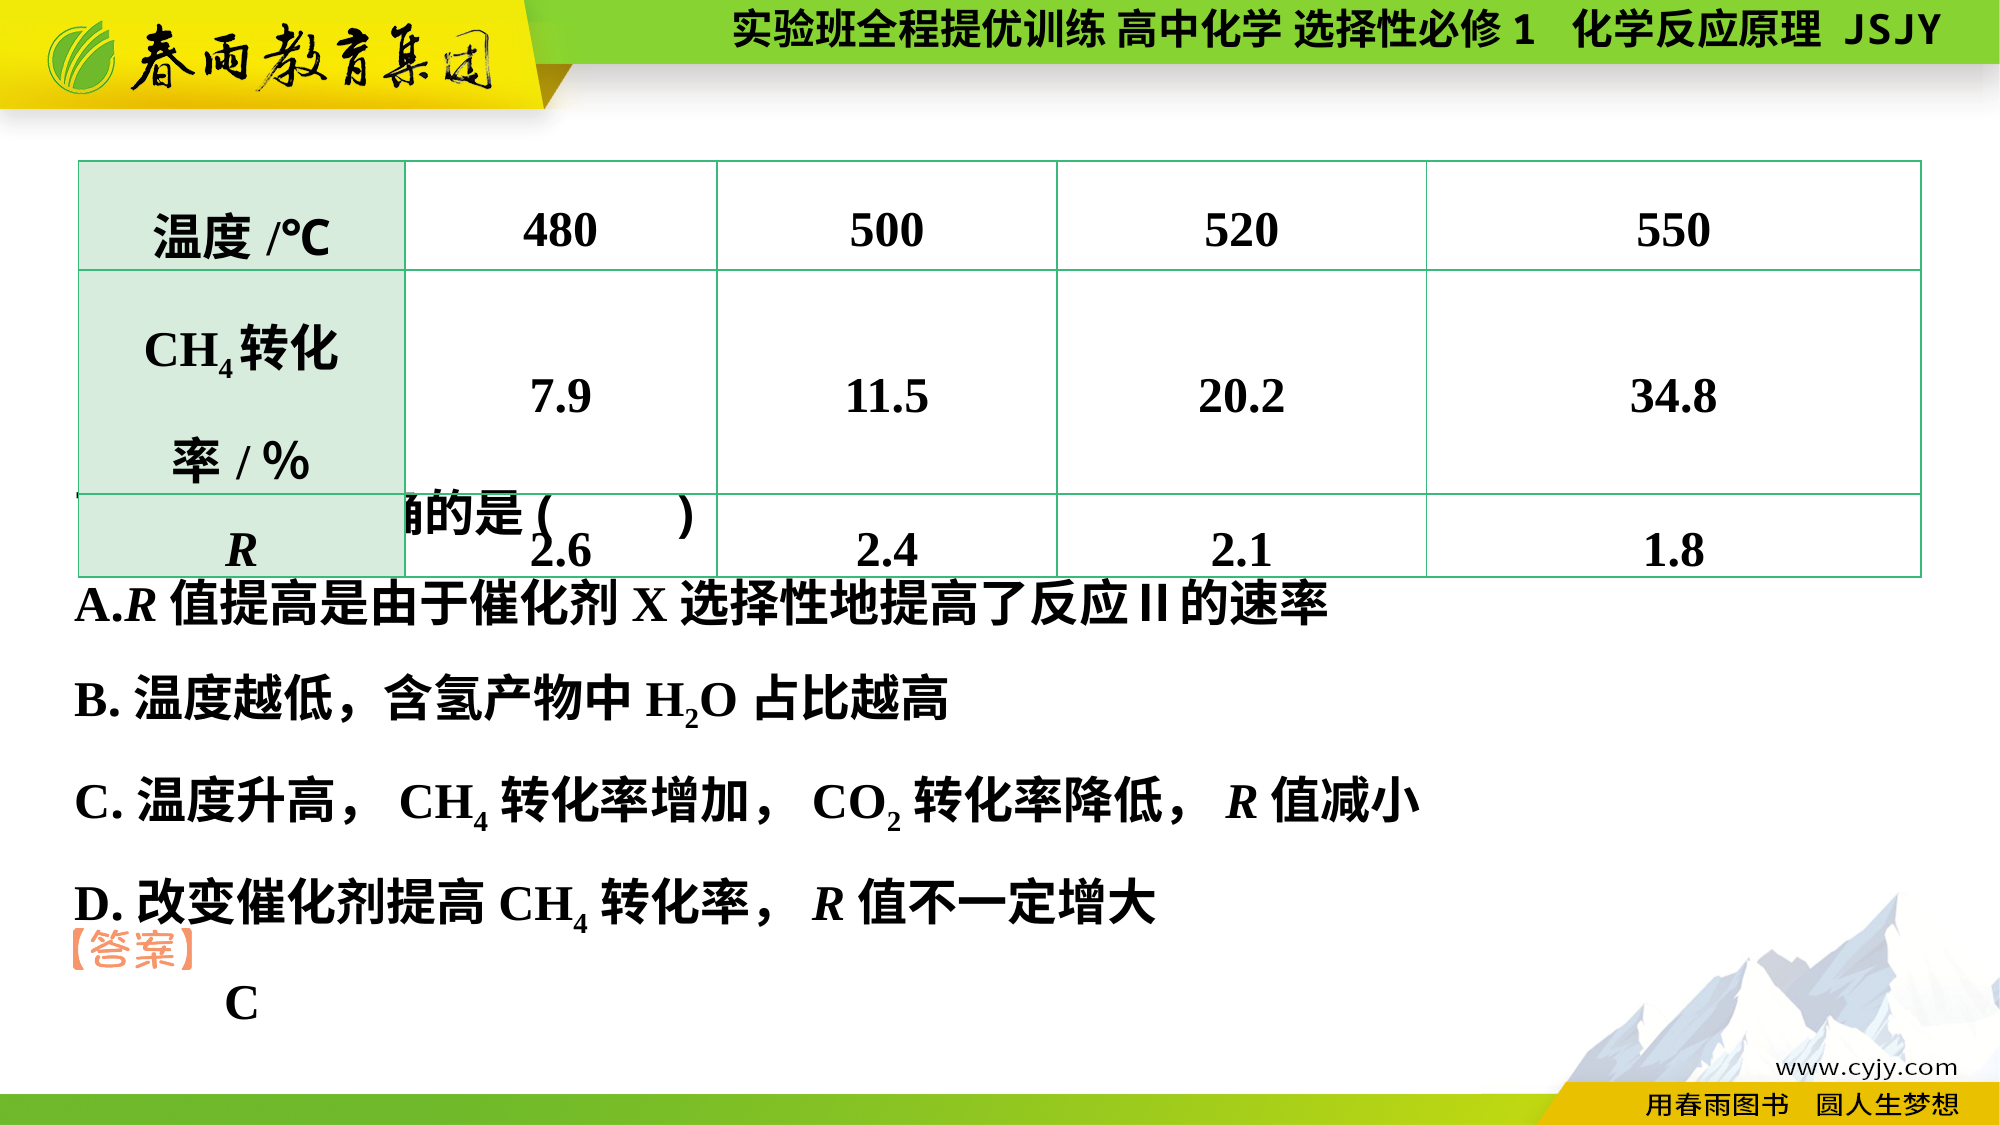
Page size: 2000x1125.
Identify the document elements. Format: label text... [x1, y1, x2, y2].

table_cell 2.6 [406, 495, 716, 576]
table_cell CH4转化率/％ [79, 271, 404, 493]
table_cell 20.2 [1058, 271, 1426, 493]
table_header 520 [1058, 162, 1426, 269]
picture [0, 0, 2000, 1125]
table_cell 11.5 [718, 271, 1056, 493]
table_cell 34.8 [1427, 271, 1920, 493]
table_cell 2.1 [1058, 495, 1426, 576]
table_cell 1.8 [1427, 495, 1920, 576]
table_cell 2.4 [718, 495, 1056, 576]
table_cell 7.9 [406, 271, 716, 493]
table_header 温度/℃ [79, 162, 404, 269]
table_cell R [79, 495, 404, 576]
table_header 550 [1427, 162, 1920, 269]
table_header 500 [718, 162, 1056, 269]
list 下列说法不正确的是( ) A.R值提高是由于催化剂X选择性地提高了反应Ⅱ的速率 B.温度越低，含氢产物中H2O占比越高 C.温度升高，CH4转化率增加，CO2转化率降低，R值减小 D.改变催化剂提高CH4转化率，R值不一定增大 C [59, 444, 1944, 1005]
table_header 480 [406, 162, 716, 269]
